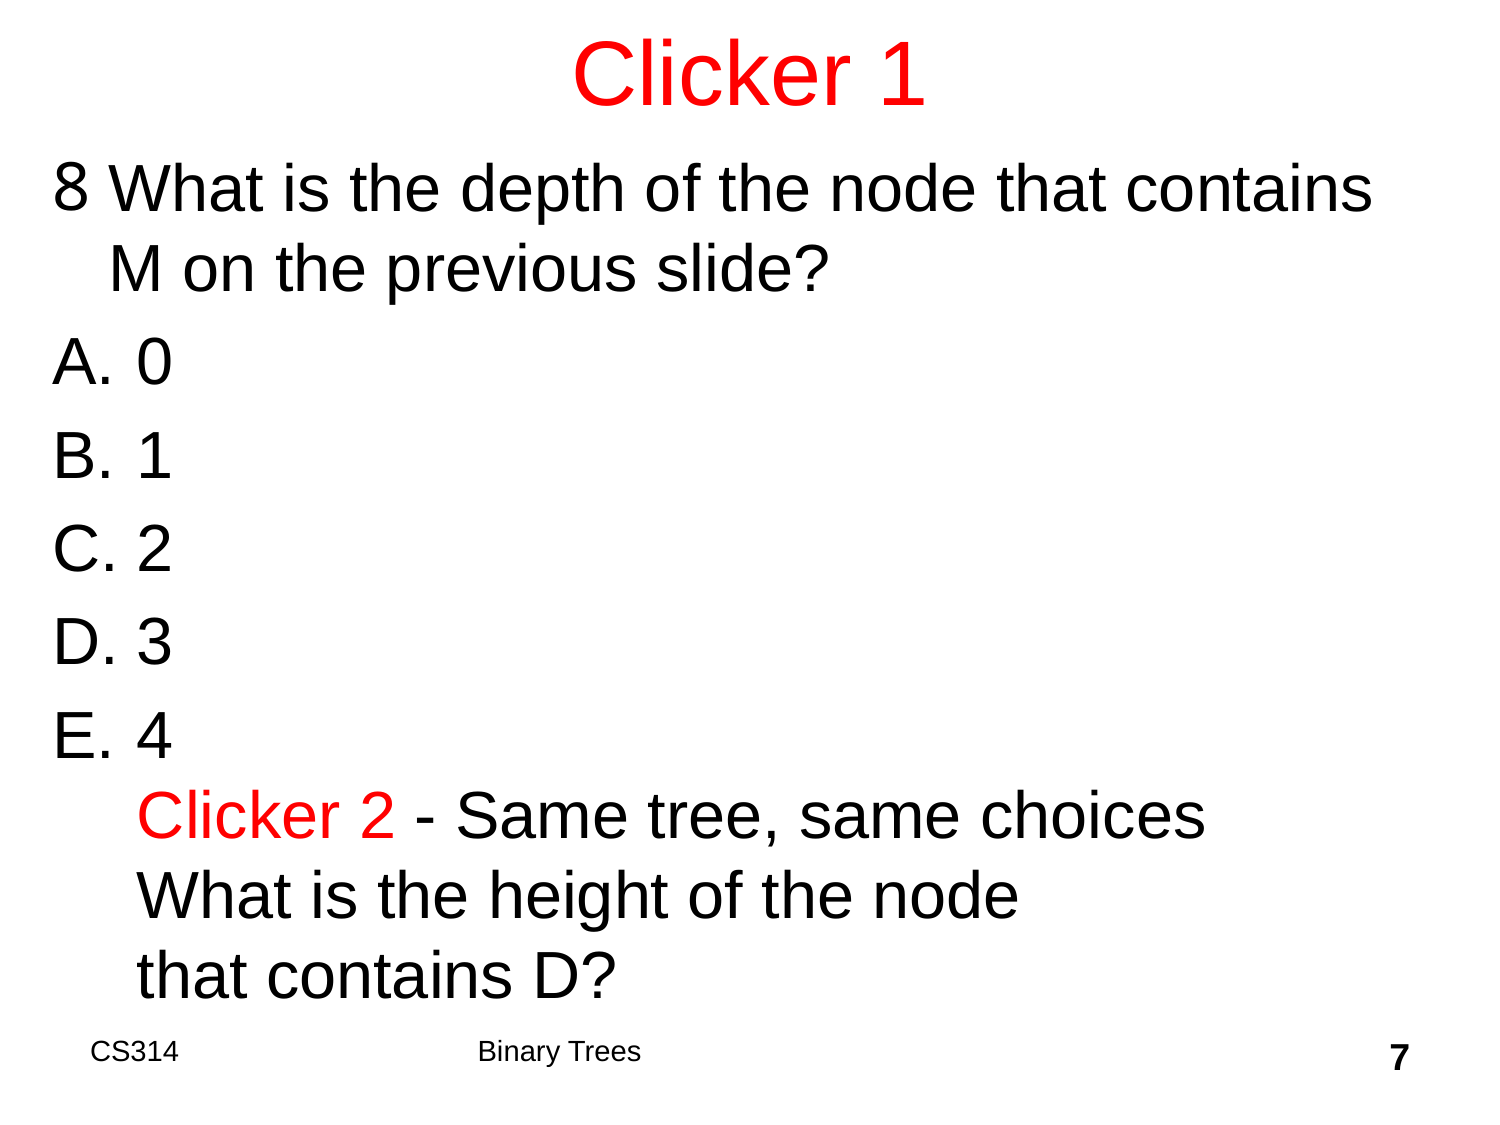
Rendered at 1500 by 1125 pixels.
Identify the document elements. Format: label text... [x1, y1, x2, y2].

slide_number 7 [1112, 1024, 1426, 1101]
list What is the depth of the node that contains M on the previous slide? 0 1 2 3 4 Clicker 2 - Same tree, same choices What is the height of the node that contains D? [37, 137, 1463, 1038]
slide_number CS314 [74, 1024, 451, 1101]
title Clicker 1 [112, 0, 1388, 137]
footer Binary Trees [462, 1024, 1038, 1101]
